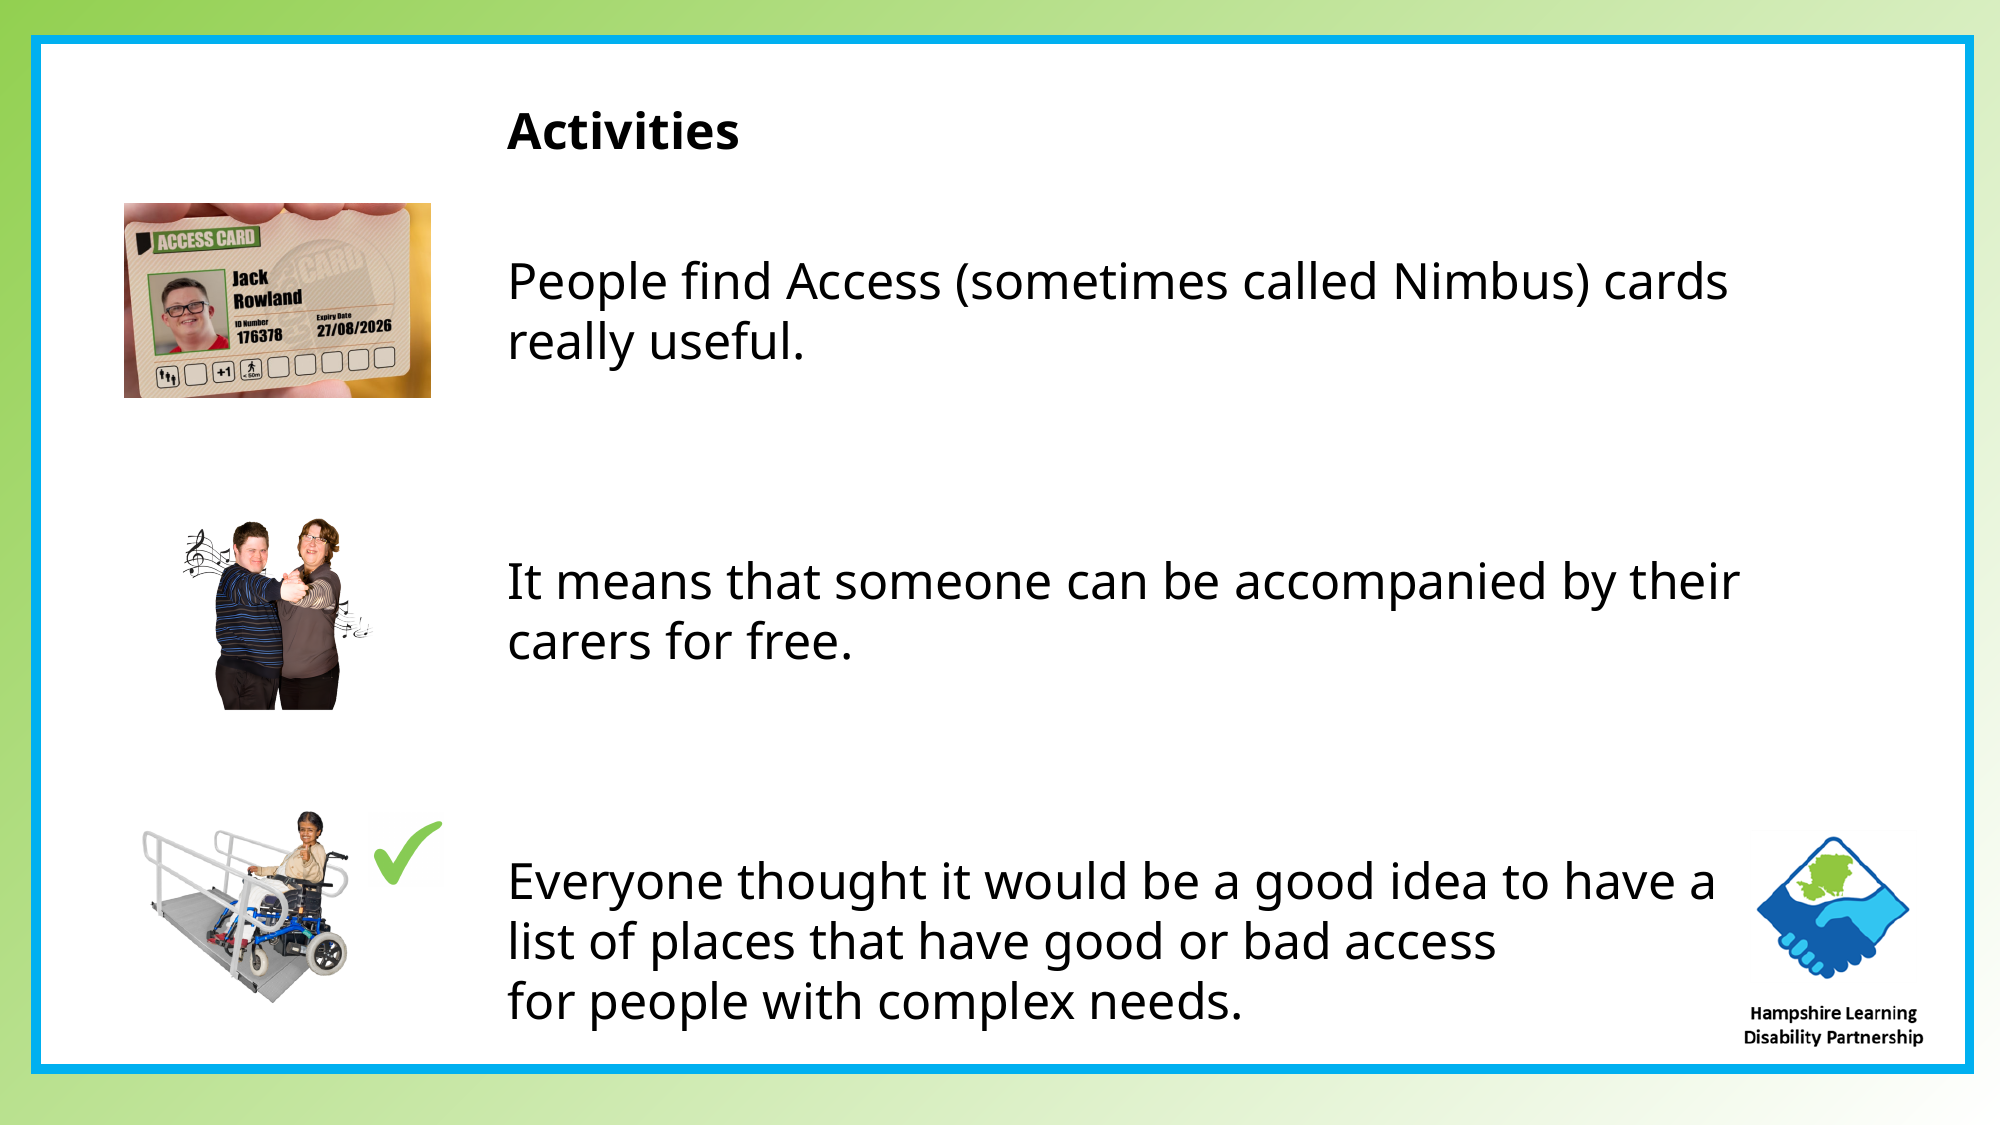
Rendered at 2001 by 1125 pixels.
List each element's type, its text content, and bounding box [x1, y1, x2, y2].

picture [124, 203, 431, 398]
text_box Activities People find Access (sometimes called Nimbus) cards really useful. It means that someone can be accompanied by their carers for free. Everyone thought it would be a good idea to have a list of places that have good or bad access for people with complex needs. [492, 92, 1777, 1037]
picture [176, 513, 378, 715]
text_box [35, 38, 1970, 1070]
picture [1703, 830, 1964, 1061]
picture [136, 797, 444, 1005]
